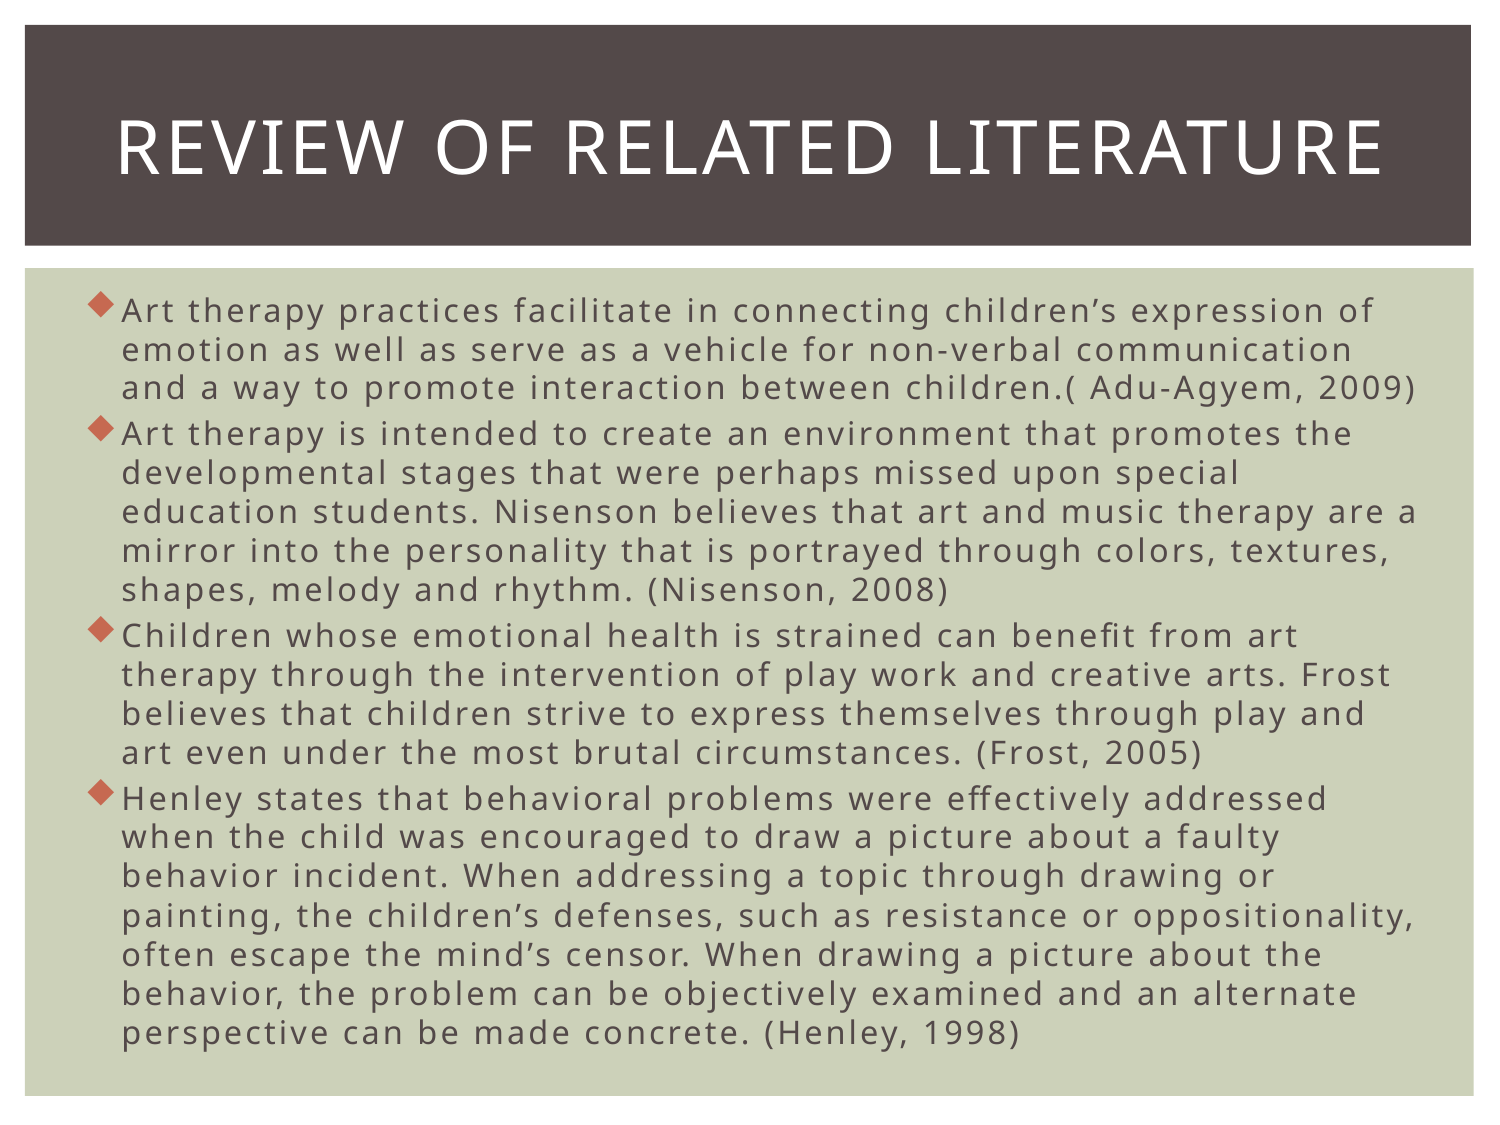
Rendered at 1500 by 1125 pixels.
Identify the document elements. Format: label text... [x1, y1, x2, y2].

title Review of related literature [62, 58, 1438, 232]
list Art therapy practices facilitate in connecting children’s expression of emotion as well as serve as a vehicle for non-verbal communication and a way to promote interaction between children.( Adu-Agyem, 2009) Art therapy is intended to create an environment that promotes the developmental stages that were perhaps missed upon special education students. Nisenson believes that art and music therapy are a mirror into the personality that is portrayed through colors, textures, shapes, melody and rhythm. (Nisenson, 2008) Children whose emotional health is strained can benefit from art therapy through the intervention of play work and creative arts. Frost believes that children strive to express themselves through play and art even under the most brutal circumstances. (Frost, 2005) Henley states that behavioral problems were effectively addressed when the child was encouraged to draw a picture about a faulty behavior incident. When addressing a topic through drawing or painting, the children’s defenses, such as resistance or oppositionality, often escape the mind’s censor. When drawing a picture about the behavior, the problem can be objectively examined and an alternate perspective can be made concrete. (Henley, 1998) [62, 281, 1442, 1074]
